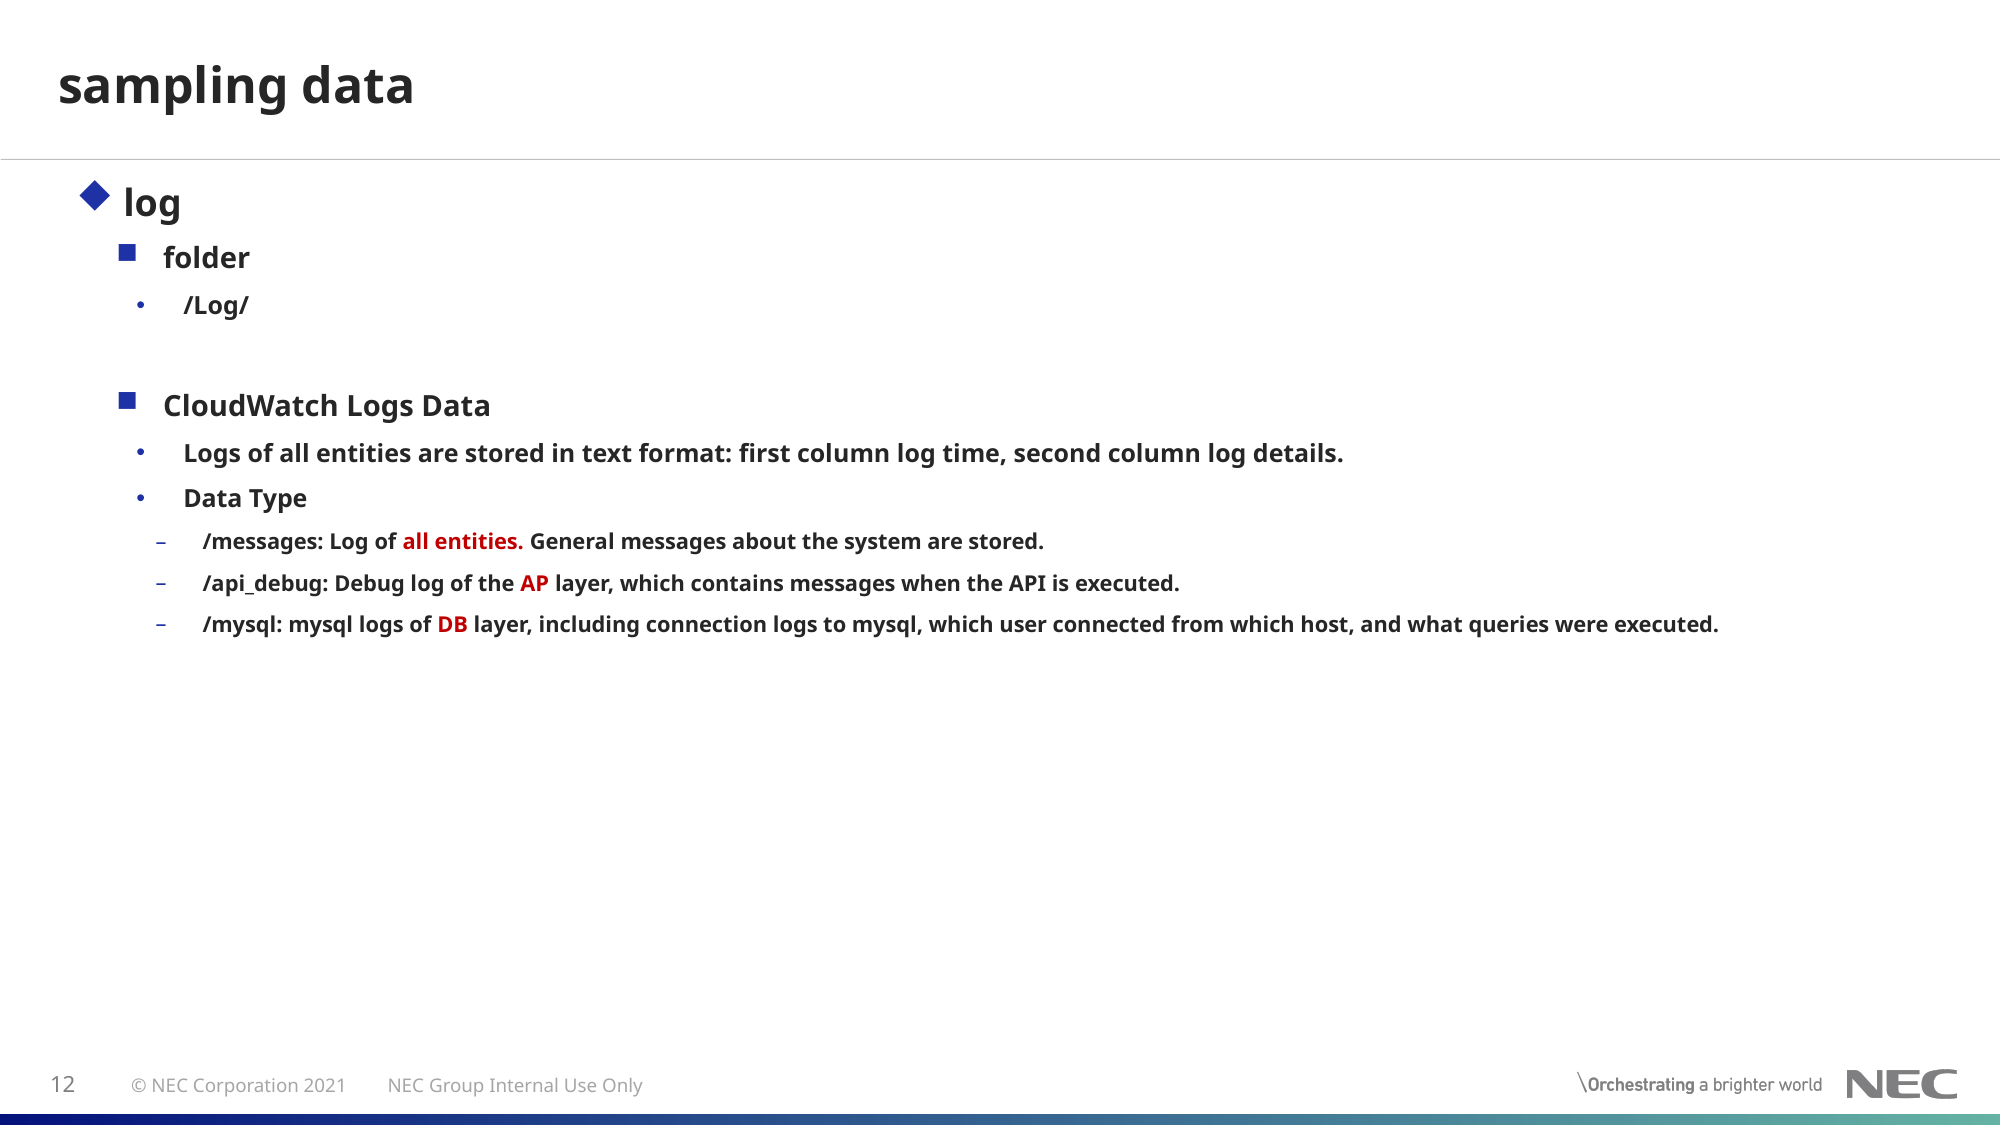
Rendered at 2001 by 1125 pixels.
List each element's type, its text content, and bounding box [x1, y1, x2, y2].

title sampling data [43, 33, 1957, 135]
picture [0, 0, 2001, 1125]
text_box log folder /Log/ CloudWatch Logs Data Logs of all entities are stored in text format: first column log time, second column log details. Data Type /messages: Log of all entities. General messages about the system are stored. /api_debug: Debug log of the AP layer, which contains messages when the API is executed. /mysql: mysql logs of DB layer, including connection logs to mysql, which user connected from which host, and what queries were executed. [43, 166, 1957, 1012]
